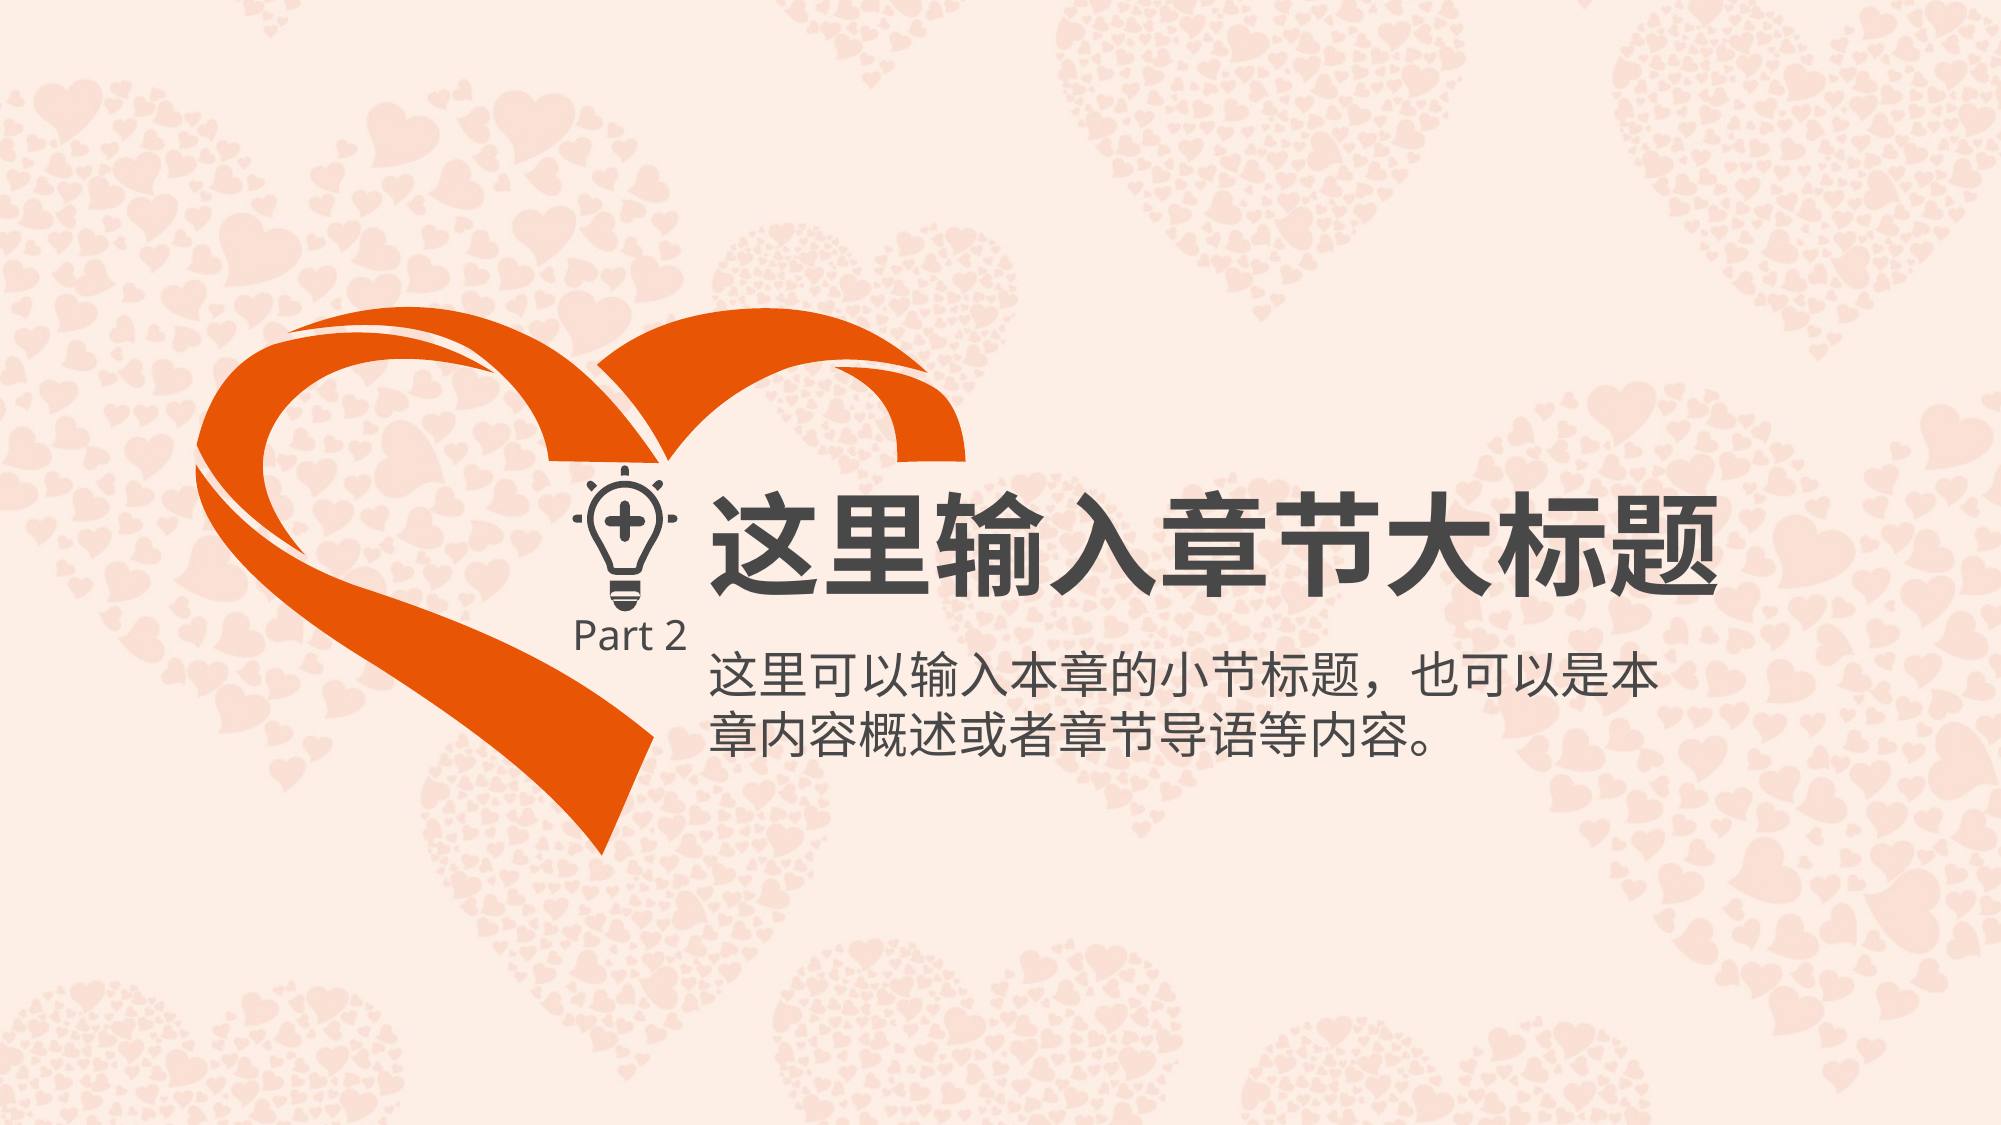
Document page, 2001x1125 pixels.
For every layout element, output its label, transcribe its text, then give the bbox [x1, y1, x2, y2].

text_box [586, 480, 598, 492]
text_box [195, 464, 654, 856]
picture [0, 0, 2001, 1125]
text_box [620, 465, 629, 476]
text_box [596, 308, 928, 461]
text_box [287, 306, 660, 464]
text_box [572, 514, 582, 523]
text_box [587, 480, 663, 575]
text_box [667, 514, 678, 523]
text_box Part 2 [557, 601, 704, 667]
text_box 这里可以输入本章的小节标题，也可以是本章内容概述或者章节导语等内容。 [694, 635, 1676, 771]
text_box 这里输入章节大标题 [694, 467, 1780, 618]
text_box [609, 580, 641, 612]
text_box [196, 332, 495, 555]
text_box [834, 367, 966, 463]
text_box [652, 479, 664, 491]
